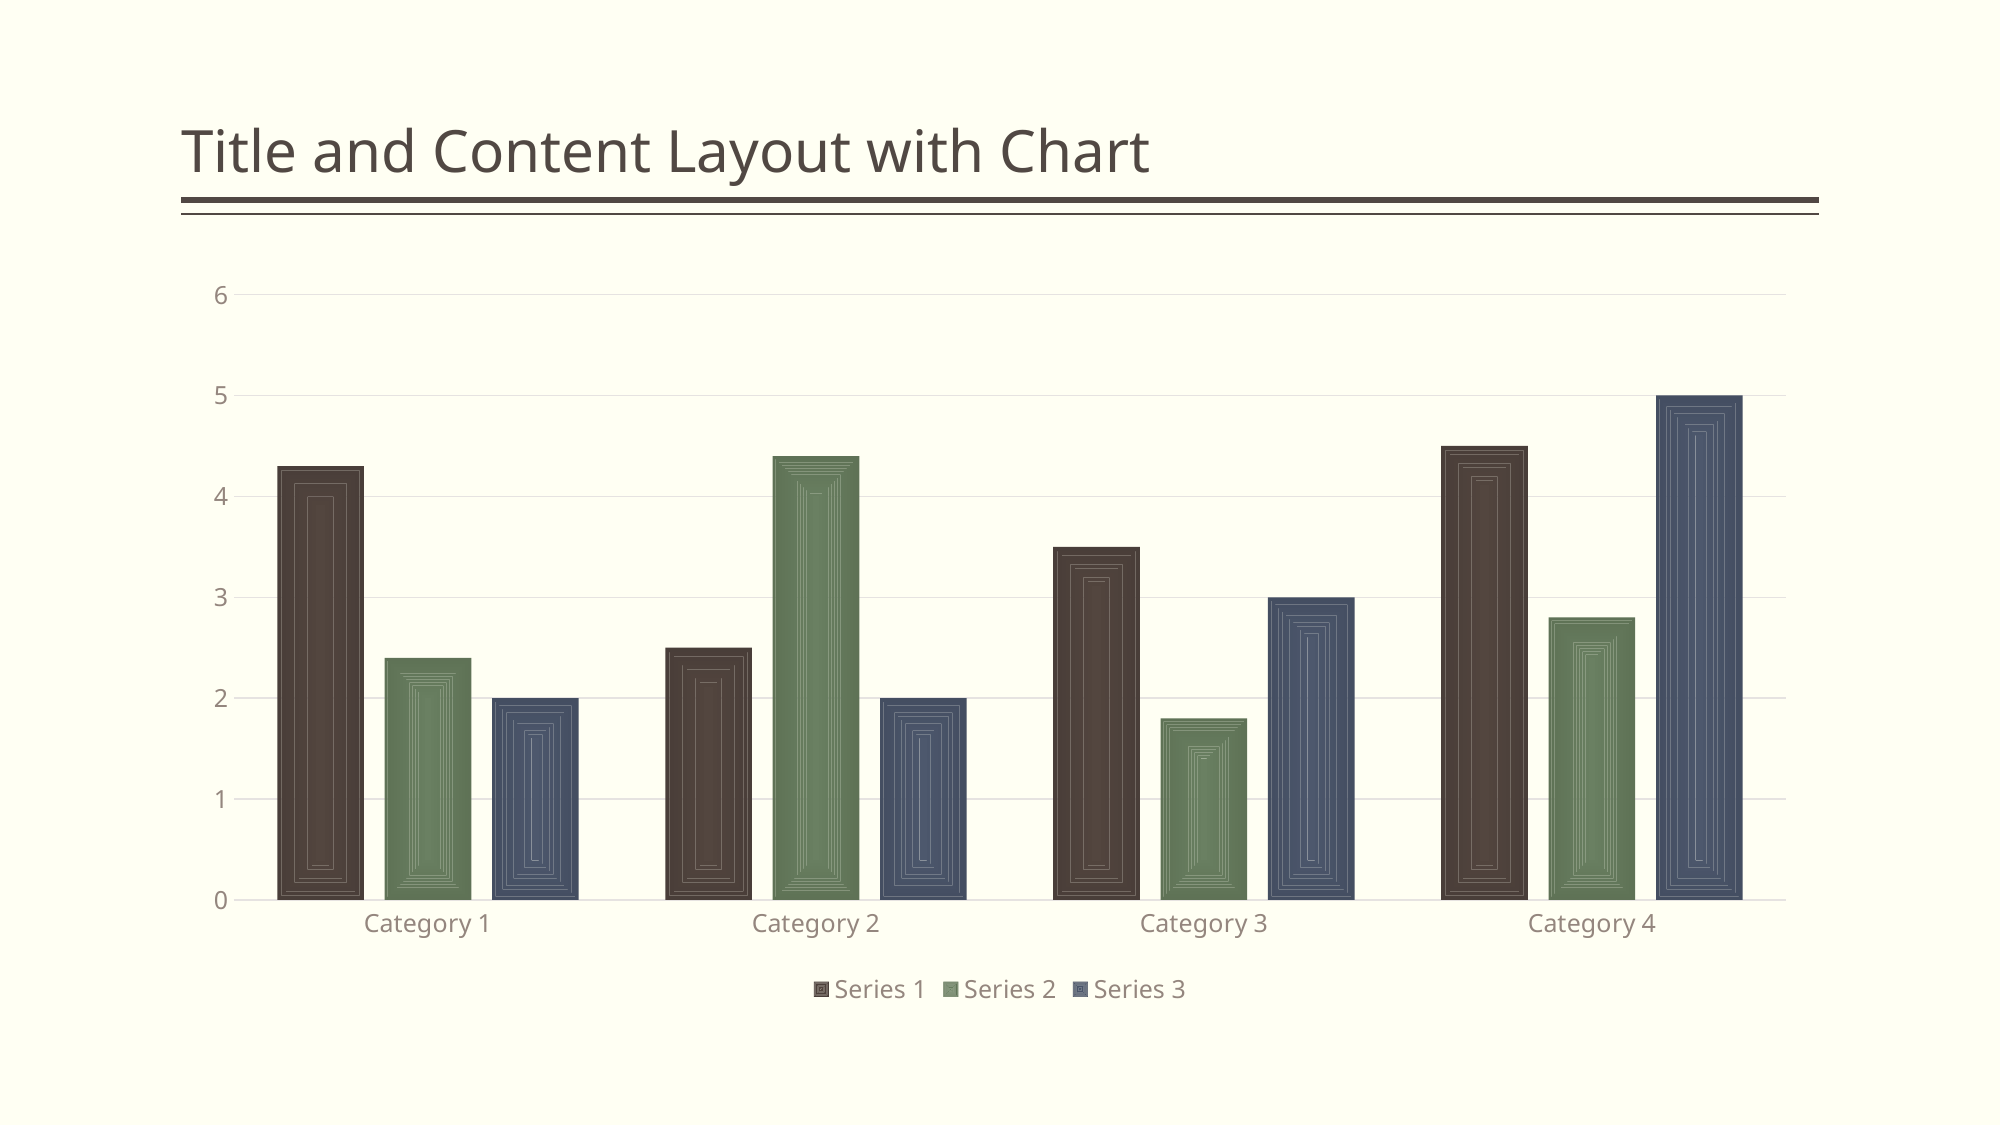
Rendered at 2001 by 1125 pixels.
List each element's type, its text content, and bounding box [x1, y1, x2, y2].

title Title and Content Layout with Chart [181, 12, 1819, 193]
chart [181, 262, 1819, 1013]
